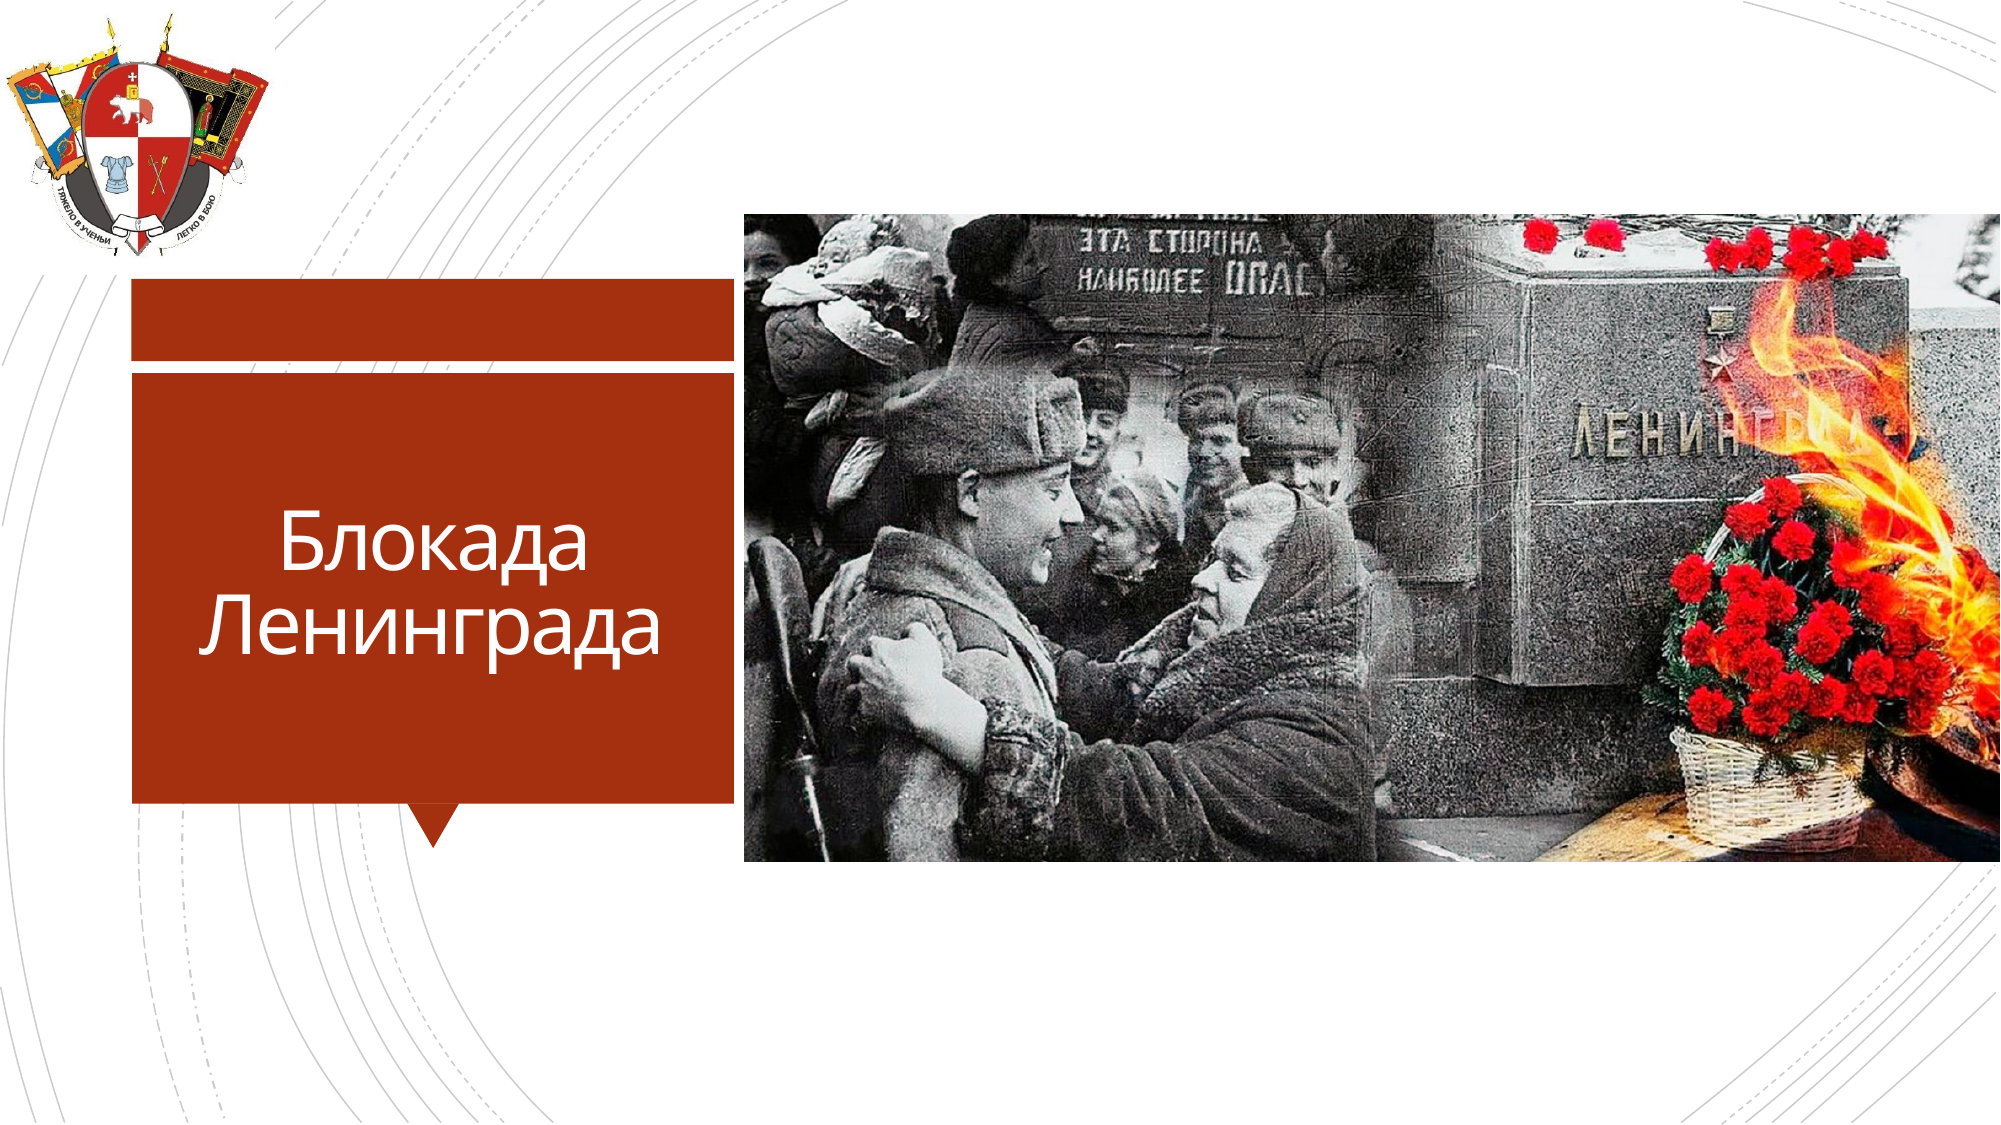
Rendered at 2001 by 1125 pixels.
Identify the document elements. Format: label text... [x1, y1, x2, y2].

picture [744, 214, 2000, 862]
picture [0, 0, 275, 275]
title Блокада Ленинграда [145, 385, 720, 789]
